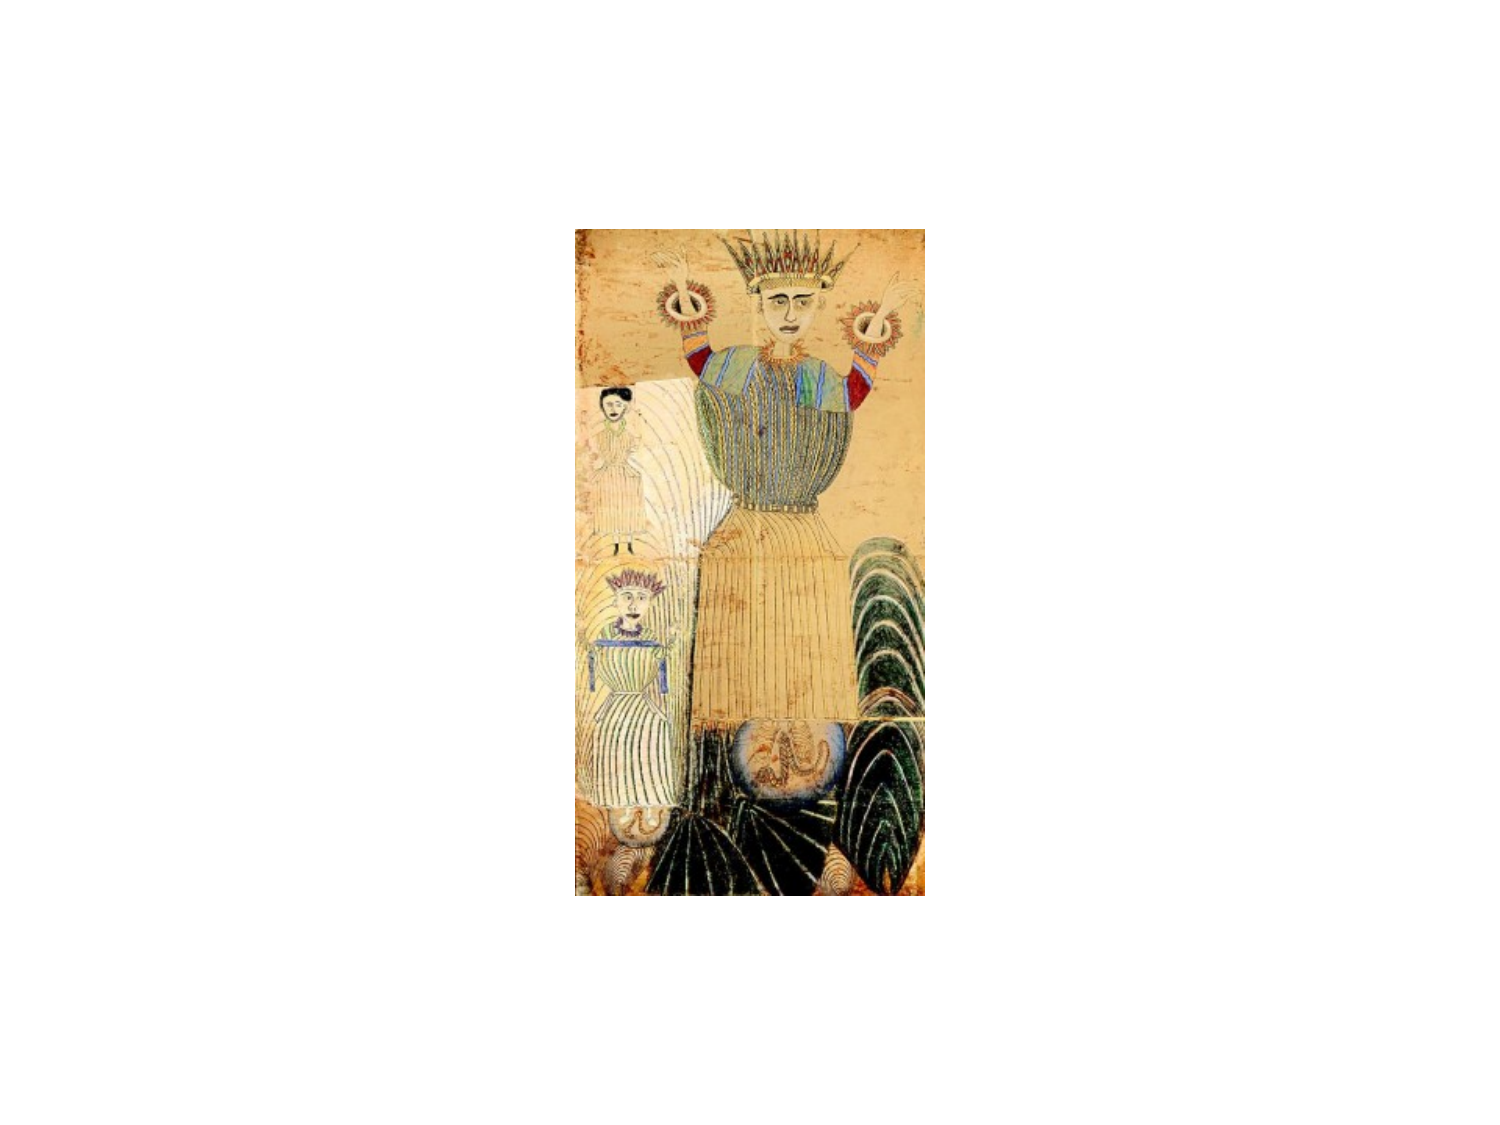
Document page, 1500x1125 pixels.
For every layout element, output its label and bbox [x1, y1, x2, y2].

picture [574, 229, 926, 896]
